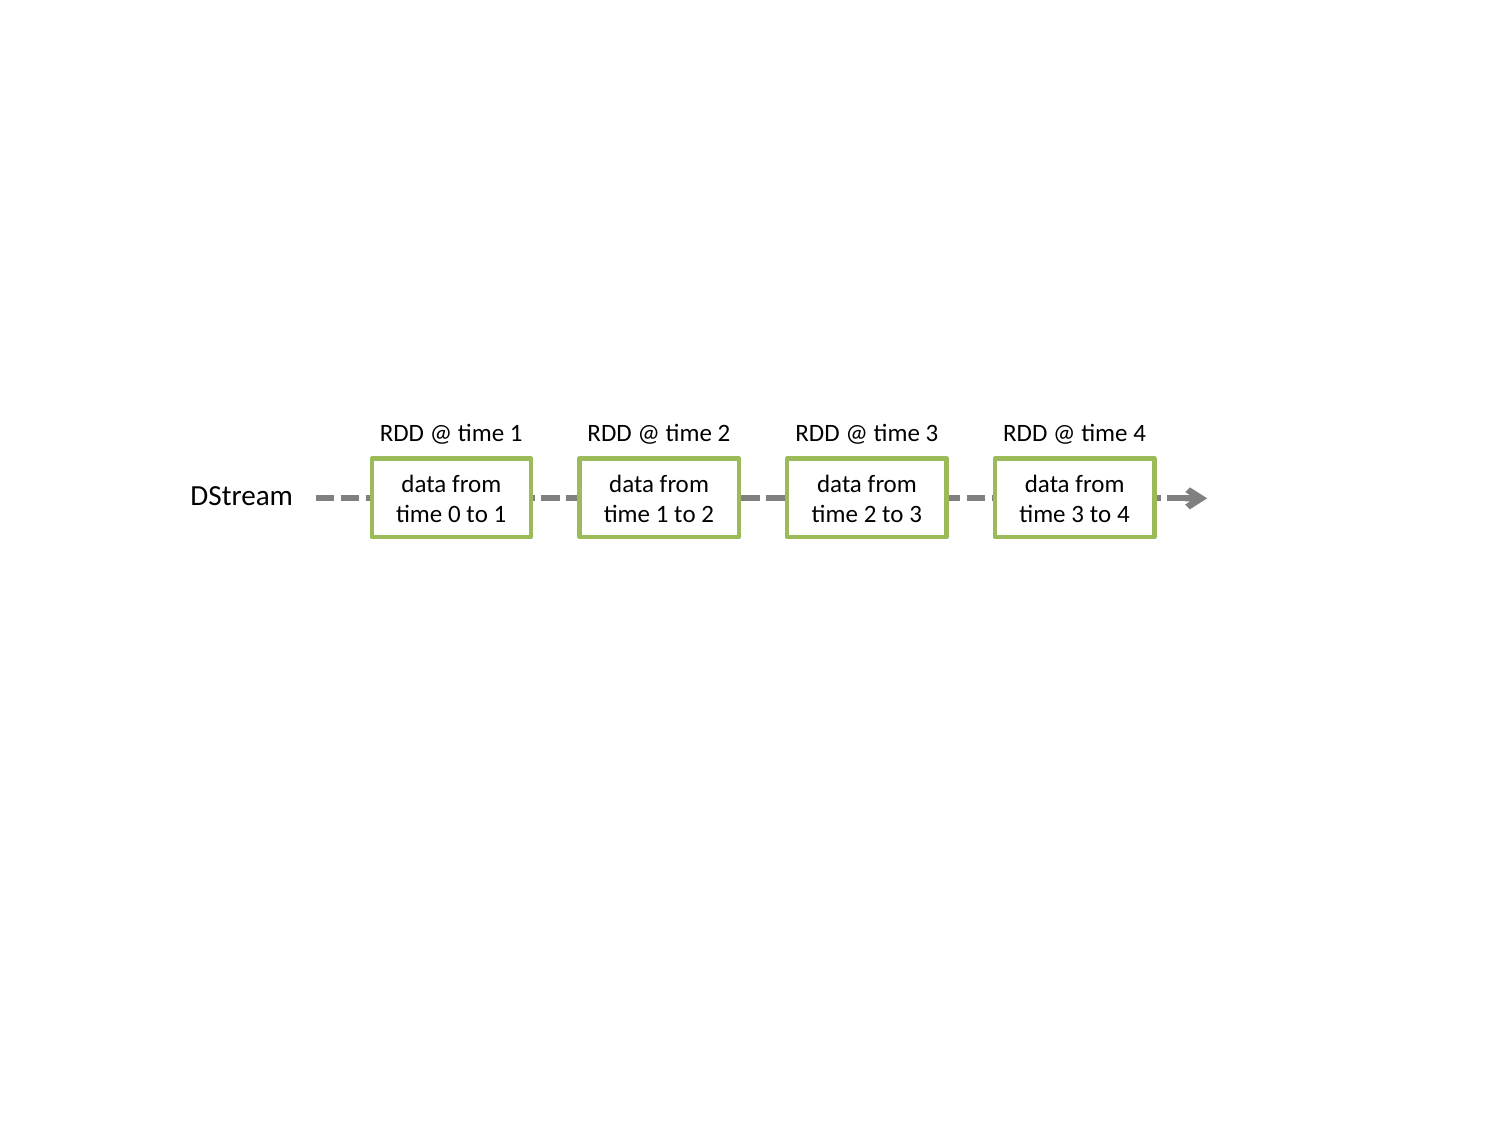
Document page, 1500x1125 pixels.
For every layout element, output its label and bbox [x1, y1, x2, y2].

text_box [167, 363, 1258, 602]
